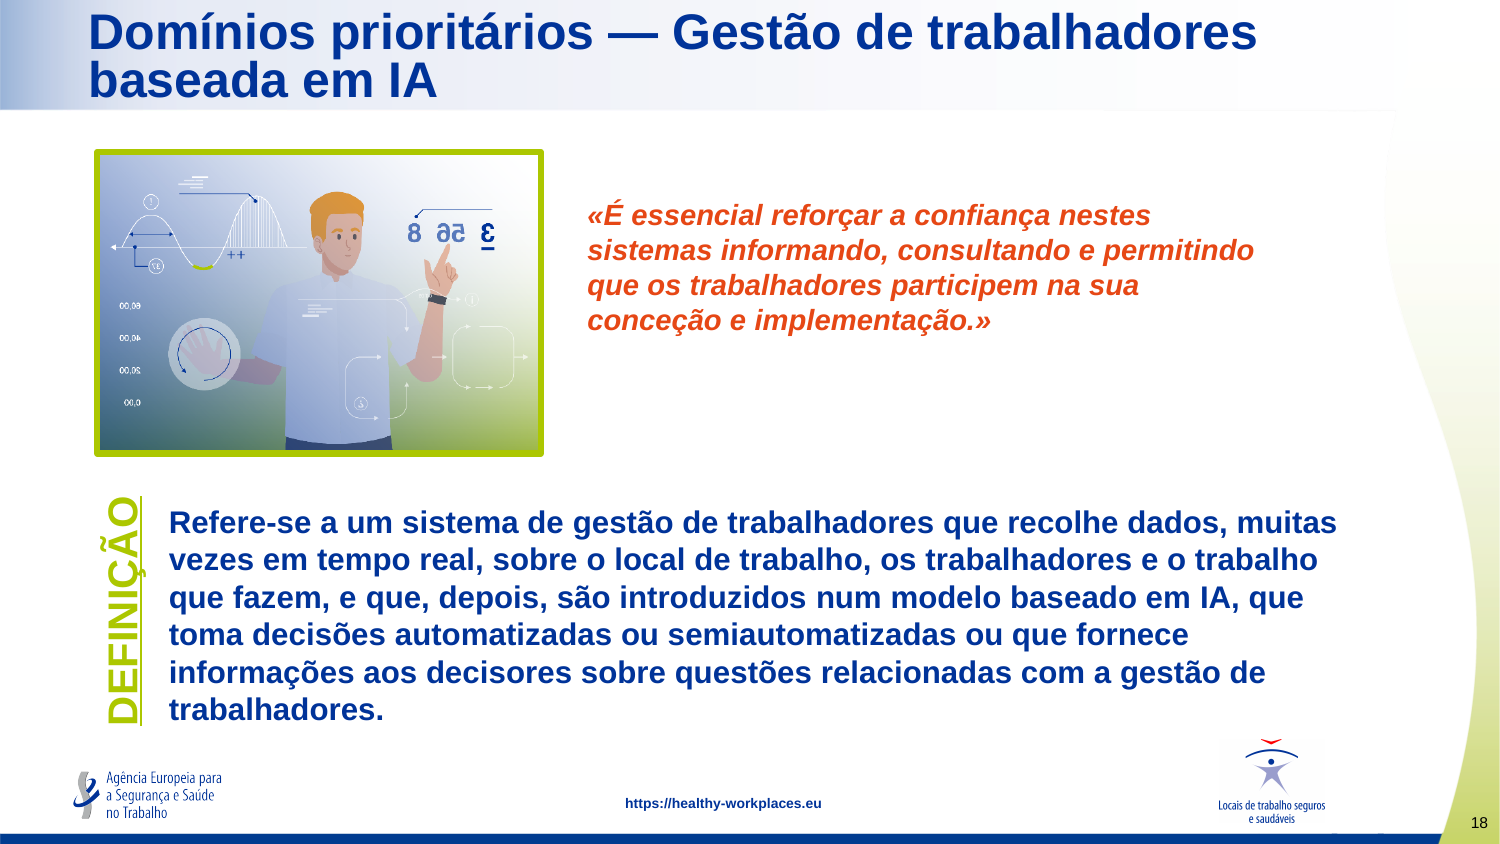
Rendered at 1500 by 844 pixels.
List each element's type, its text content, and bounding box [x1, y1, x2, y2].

picture [0, 0, 1500, 844]
title Domínios prioritários — Gestão de trabalhadores baseada em IA [73, 0, 1314, 138]
text_box DEFINIÇÃO [88, 445, 154, 741]
text_box «É essencial reforçar a confiança nestes sistemas informando, consultando e permitindo que os trabalhadores participem na sua conceção e implementação.» [572, 154, 1287, 344]
text_box Refere-se a um sistema de gestão de trabalhadores que recolhe dados, muitas vezes em tempo real, sobre o local de trabalho, os trabalhadores e o trabalho que fazem, e que, depois, são introduzidos num modelo baseado em IA, que toma decisões automatizadas ou semiautomatizadas ou que fornece informações aos decisores sobre questões relacionadas com a gestão de trabalhadores. [154, 494, 1395, 735]
